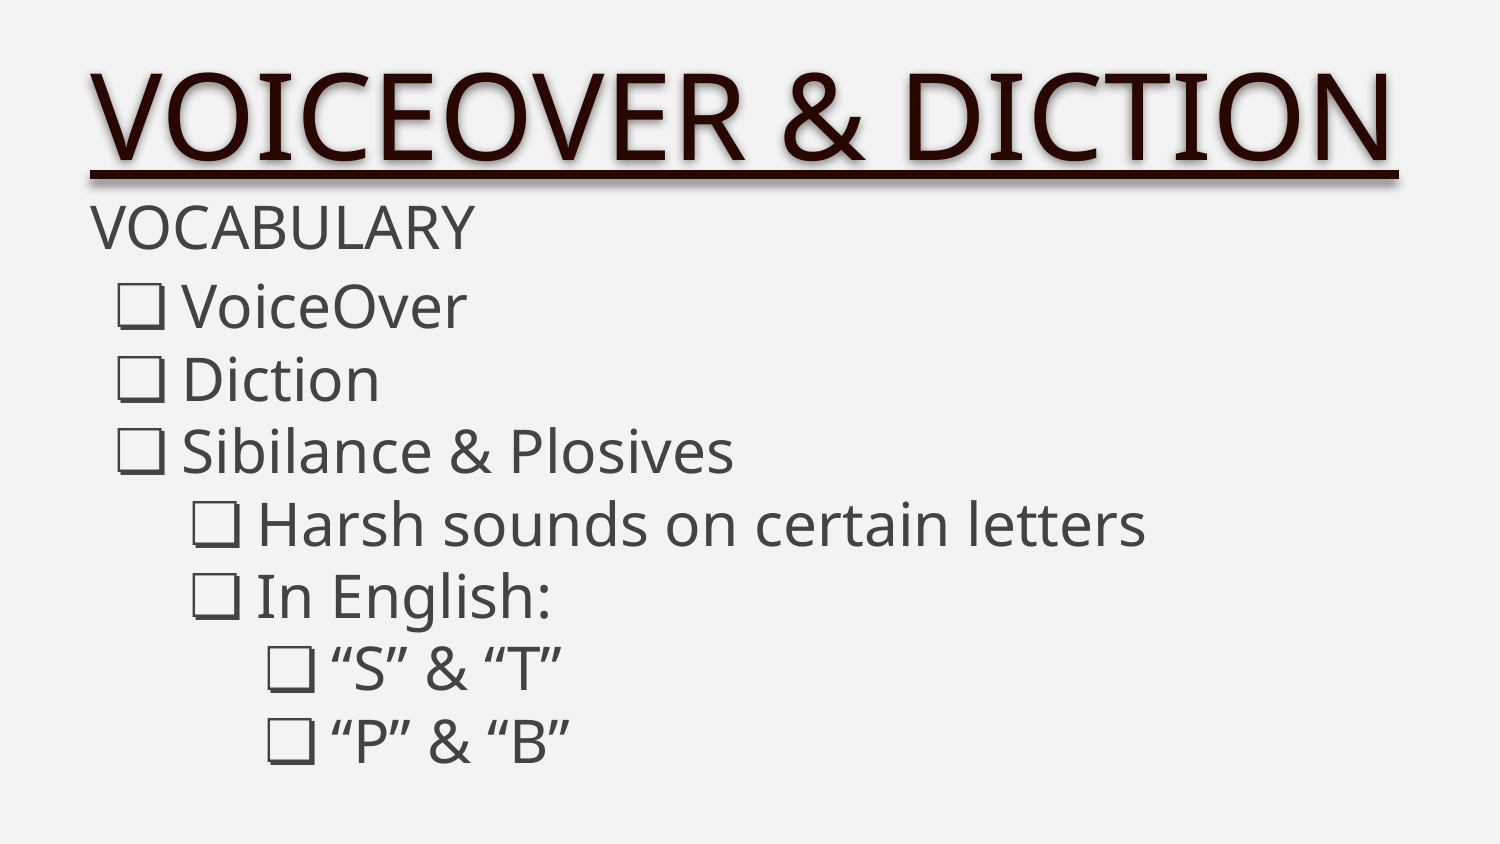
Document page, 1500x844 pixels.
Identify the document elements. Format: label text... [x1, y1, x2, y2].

text_box VOICEOVER & DICTION [75, 24, 1425, 174]
text_box VoiceOver Diction Sibilance & Plosives Harsh sounds on certain letters In English: “S” & “T” “P” & “B” [91, 253, 1425, 844]
text_box VOCABULARY [75, 174, 1425, 247]
